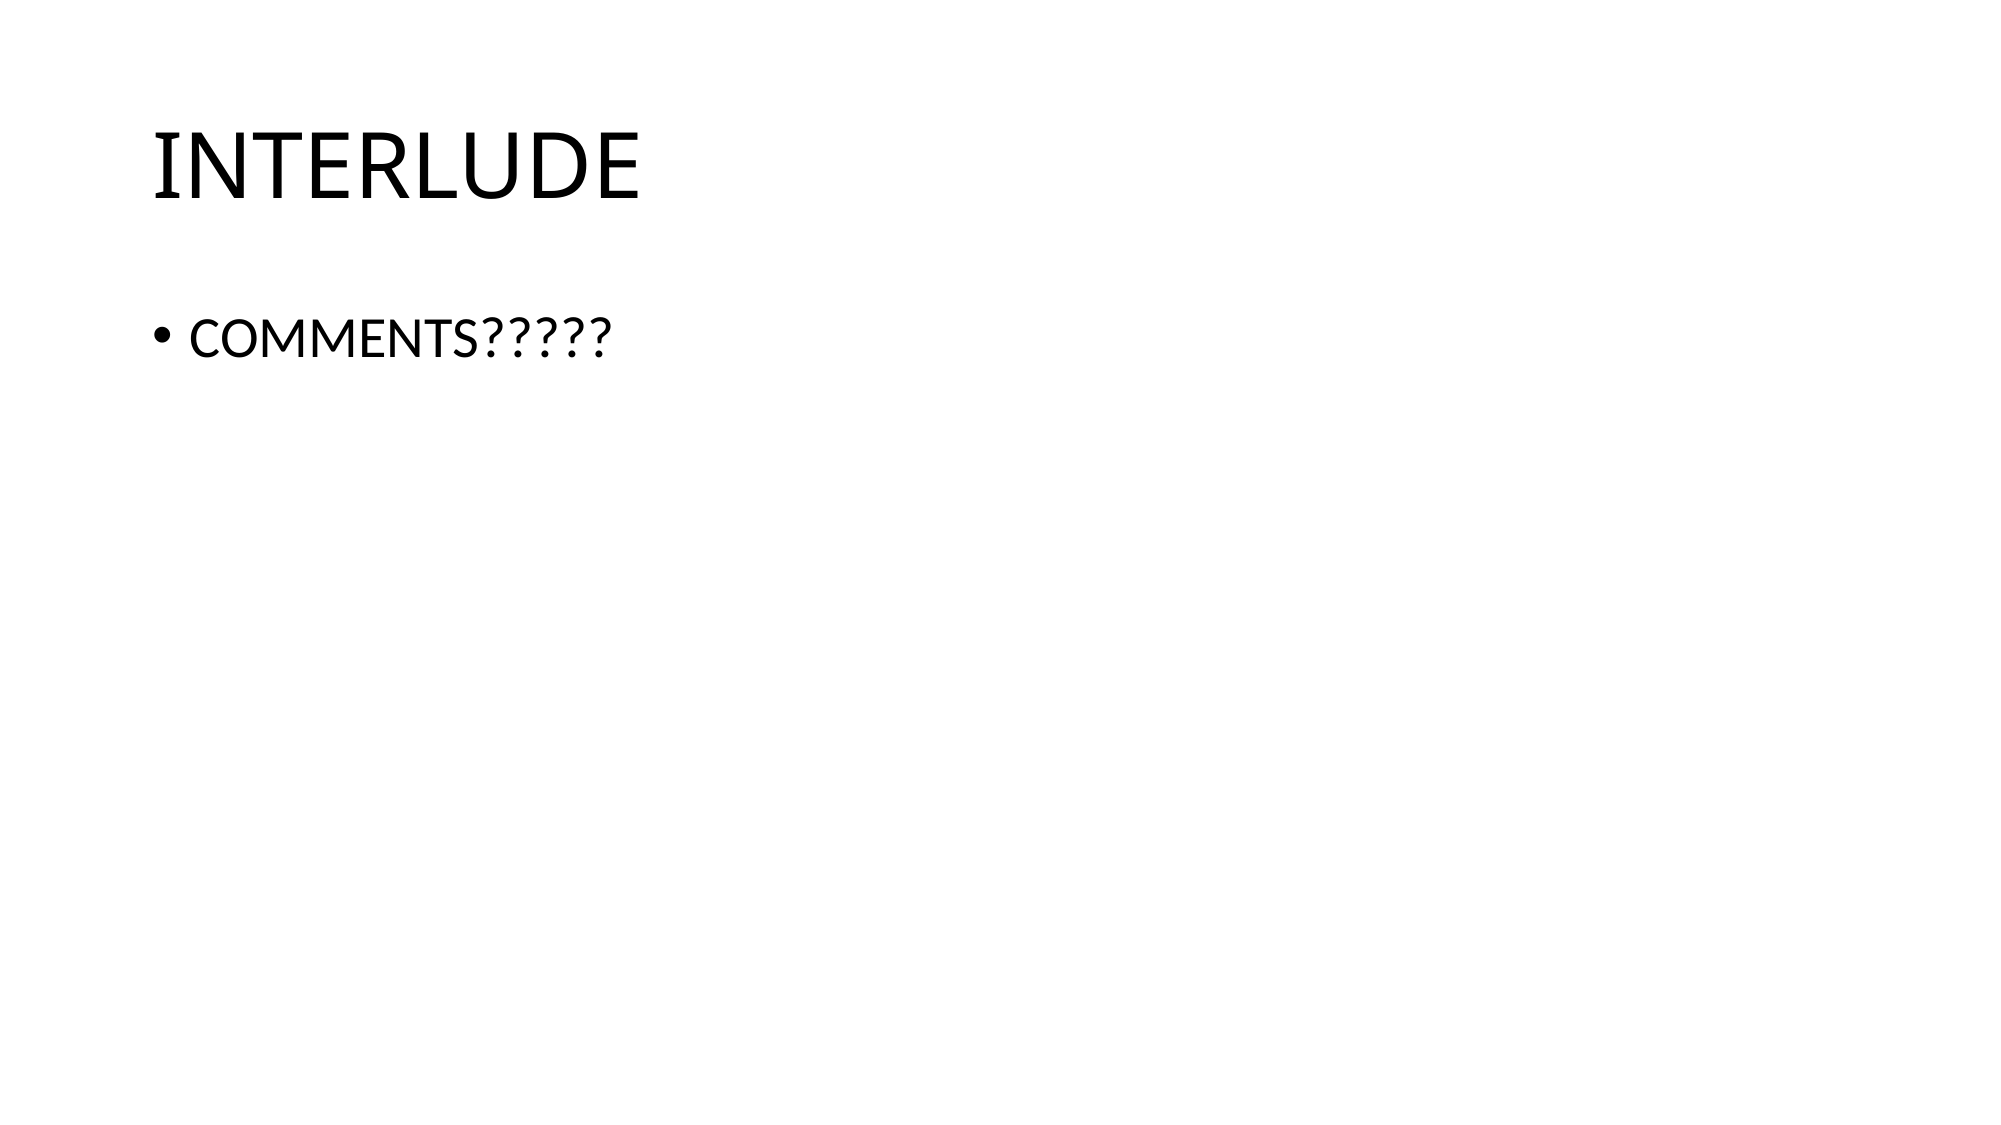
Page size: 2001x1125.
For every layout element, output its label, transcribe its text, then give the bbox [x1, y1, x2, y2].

title INTERLUDE [137, 59, 1863, 278]
list COMMENTS????? [137, 299, 1863, 1014]
